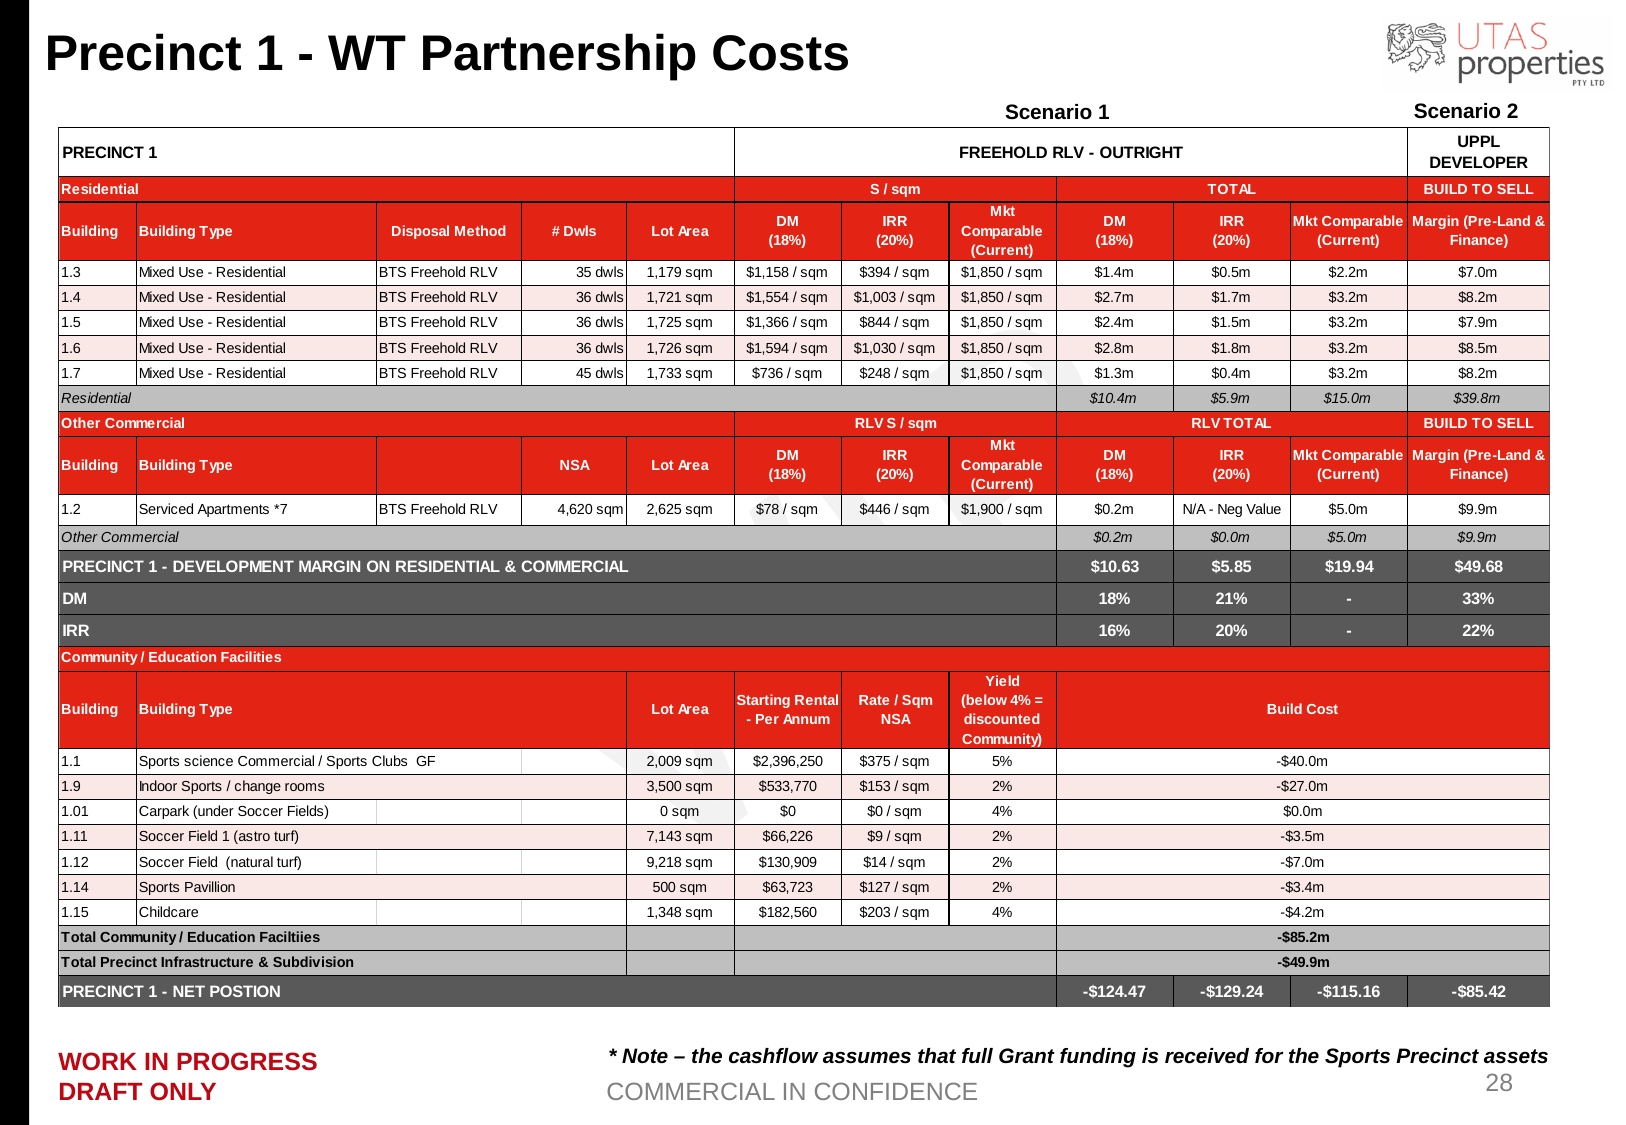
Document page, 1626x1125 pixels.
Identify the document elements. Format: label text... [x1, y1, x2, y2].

picture [1380, 16, 1614, 93]
text_box Scenario 1 [1005, 98, 1264, 124]
title Precinct 1 - WT Partnership Costs [44, 27, 1380, 82]
text_box * Note – the cashflow assumes that full Grant funding is received for the Sports Precinct assets [608, 1042, 1625, 1068]
text_box Scenario 2 [1413, 98, 1625, 124]
picture [58, 126, 1551, 1008]
text_box WORK IN PROGRESS DRAFT ONLY [58, 1045, 377, 1106]
